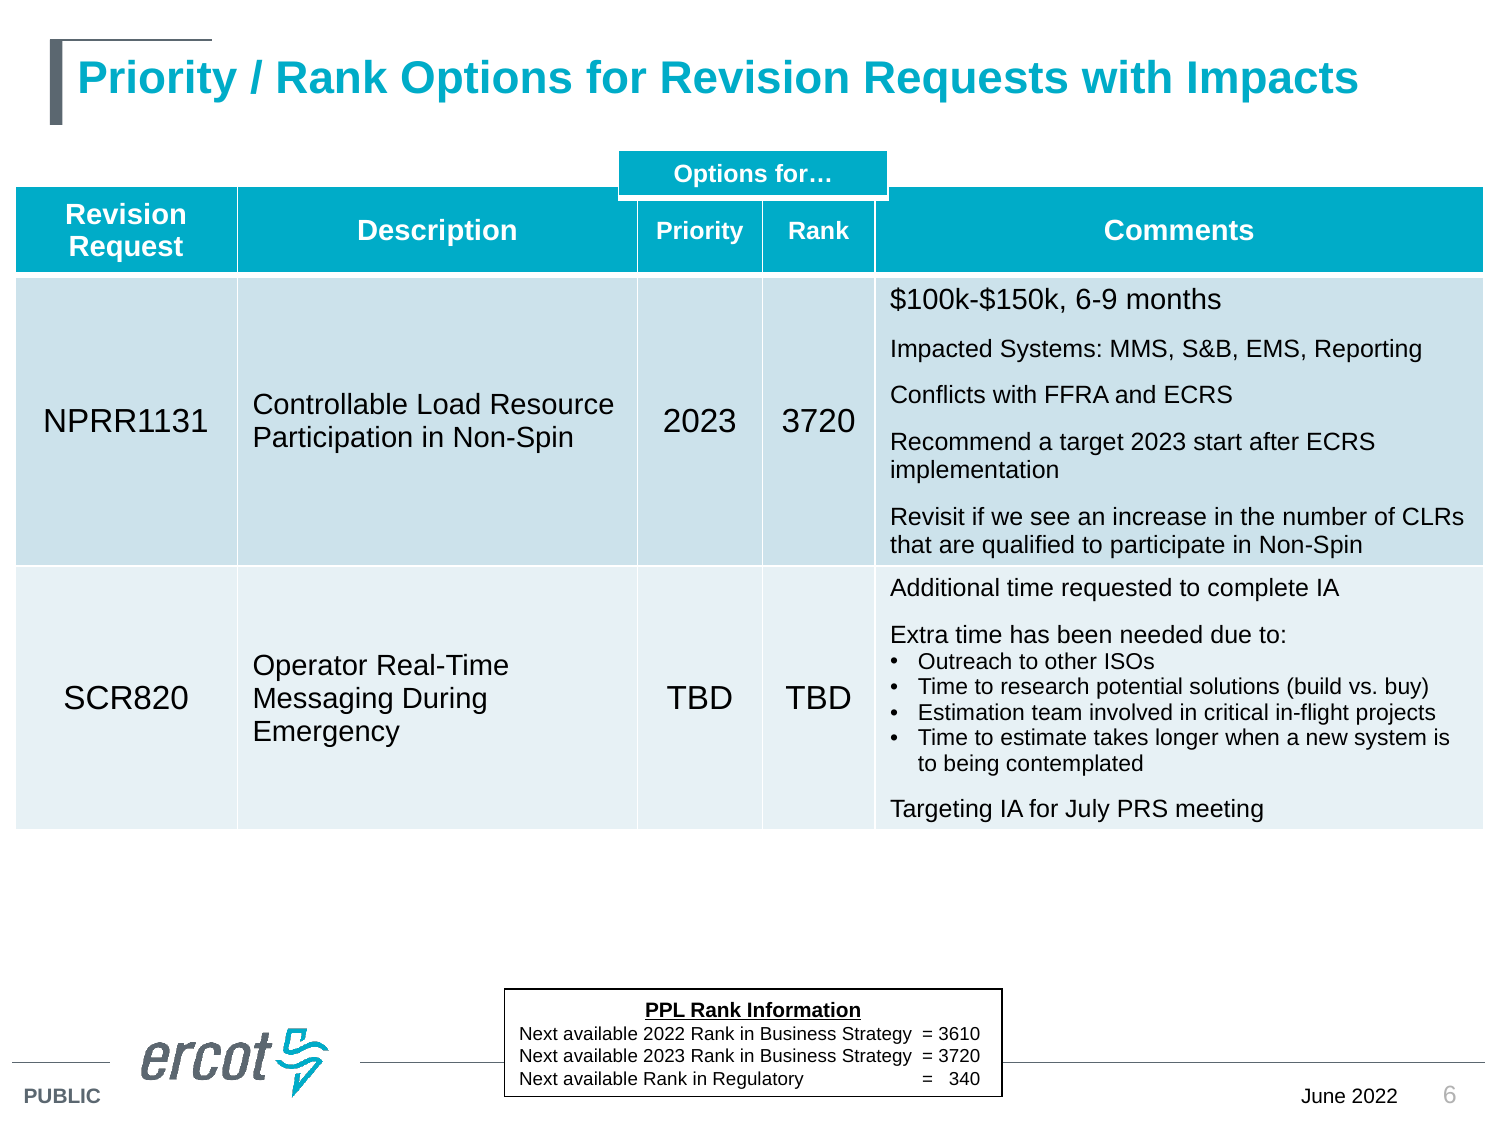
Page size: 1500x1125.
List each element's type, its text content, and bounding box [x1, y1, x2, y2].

table_cell 2023 [638, 278, 762, 565]
text_box PPL Rank Information Next available 2022 Rank in Business Strategy = 3610 Next available 2023 Rank in Business Strategy = 3720 Next available Rank in Regulatory = 340 [504, 989, 1003, 1097]
picture [137, 1024, 332, 1100]
table_cell NPRR1131 [16, 278, 237, 565]
table_header Rank [763, 201, 874, 272]
table_cell Controllable Load Resource Participation in Non-Spin [238, 278, 637, 565]
table_header Comments [876, 187, 1483, 272]
table_cell TBD [638, 567, 762, 829]
table_cell 3720 [763, 278, 874, 565]
table_cell Operator Real-Time Messaging During Emergency [238, 567, 637, 829]
table_header Options for… [619, 151, 887, 195]
title Priority / Rank Options for Revision Requests with Impacts [62, 39, 1413, 125]
table_cell SCR820 [16, 567, 237, 829]
table_cell TBD [763, 567, 874, 829]
slide_number 6 [1412, 1076, 1488, 1112]
table_header Priority [638, 201, 762, 272]
table_cell Additional time requested to complete IA Extra time has been needed due to: Outreach to other ISOs Time to research potential solutions (build vs. buy) Estimation team involved in critical in-flight projects Time to estimate takes longer when a new system is to being contemplated Targeting IA for July PRS meeting [876, 567, 1483, 829]
table_cell $100k-$150k, 6-9 months Impacted Systems: MMS, S&B, EMS, Reporting Conflicts with FFRA and ECRS Recommend a target 2023 start after ECRS implementation Revisit if we see an increase in the number of CLRs that are qualified to participate in Non-Spin [876, 278, 1483, 565]
table_header Description [238, 187, 637, 272]
table_header Revision Request [16, 187, 237, 272]
